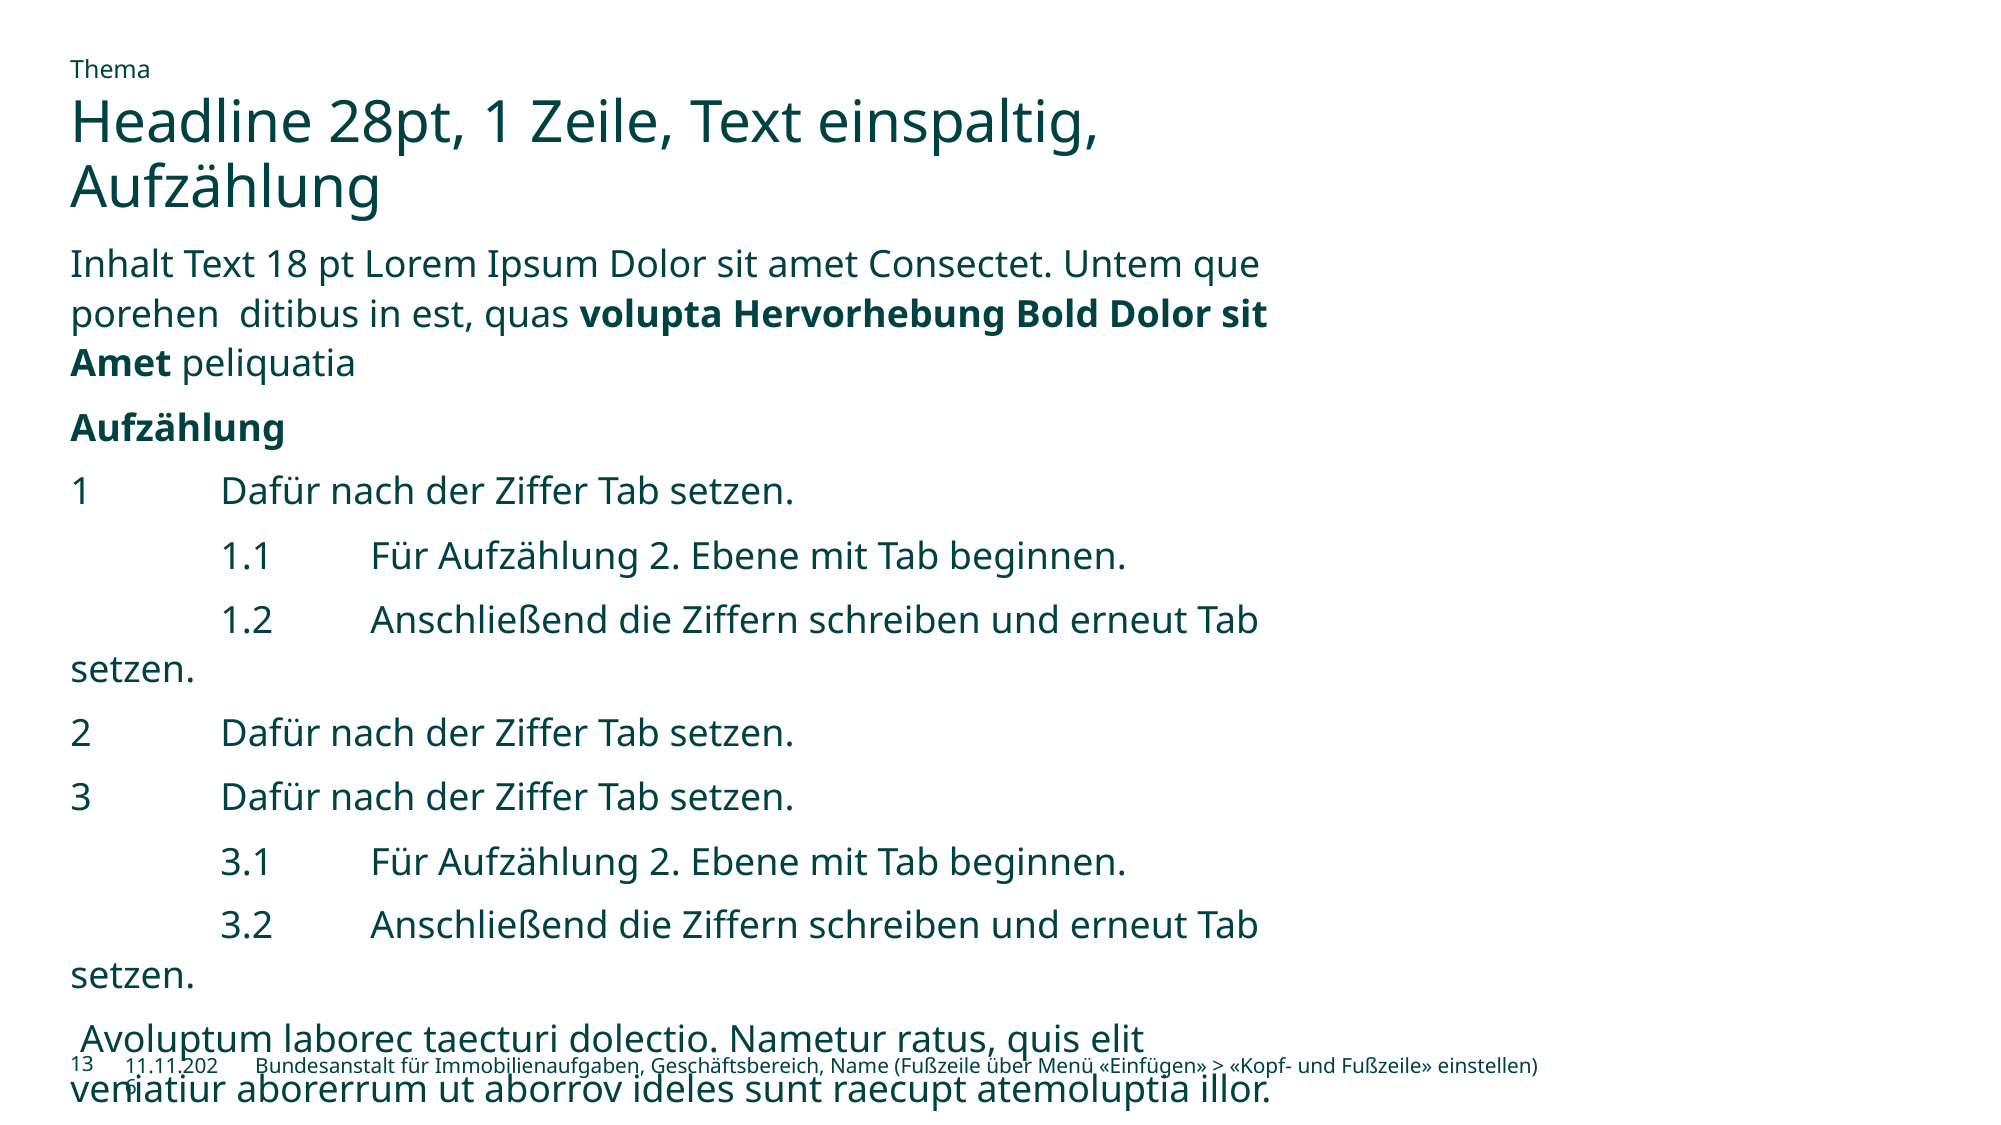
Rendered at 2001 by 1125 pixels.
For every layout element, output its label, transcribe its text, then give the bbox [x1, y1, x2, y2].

slide_number 13 [70, 1052, 118, 1077]
list Thema [70, 50, 1887, 80]
footer Bundesanstalt für Immobilienaufgaben, Geschäftsbereich, Name (Fußzeile über Menü «Einfügen» > «Kopf- und Fußzeile» einstellen) [255, 1052, 1933, 1077]
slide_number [124, 1052, 226, 1077]
title Headline 28pt, 1 Zeile, Text einspaltig, Aufzählung [70, 91, 1286, 234]
list Inhalt Text 18 pt Lorem Ipsum Dolor sit amet Consectet. Untem que porehen ditibus in est, quas volupta Hervorhebung Bold Dolor sit Amet peliquatia Aufzählung 1 Dafür nach der Ziffer Tab setzen. 1.1 Für Aufzählung 2. Ebene mit Tab beginnen. 1.2 Anschließend die Ziffern schreiben und erneut Tab setzen. 2 Dafür nach der Ziffer Tab setzen. 3 Dafür nach der Ziffer Tab setzen. 3.1 Für Aufzählung 2. Ebene mit Tab beginnen. 3.2 Anschließend die Ziffern schreiben und erneut Tab setzen. Avoluptum laborec taecturi dolectio. Nametur ratus, quis elit veniatiur aborerrum ut aborrov ideles sunt raecupt atemoluptia illor. [70, 235, 1286, 1034]
